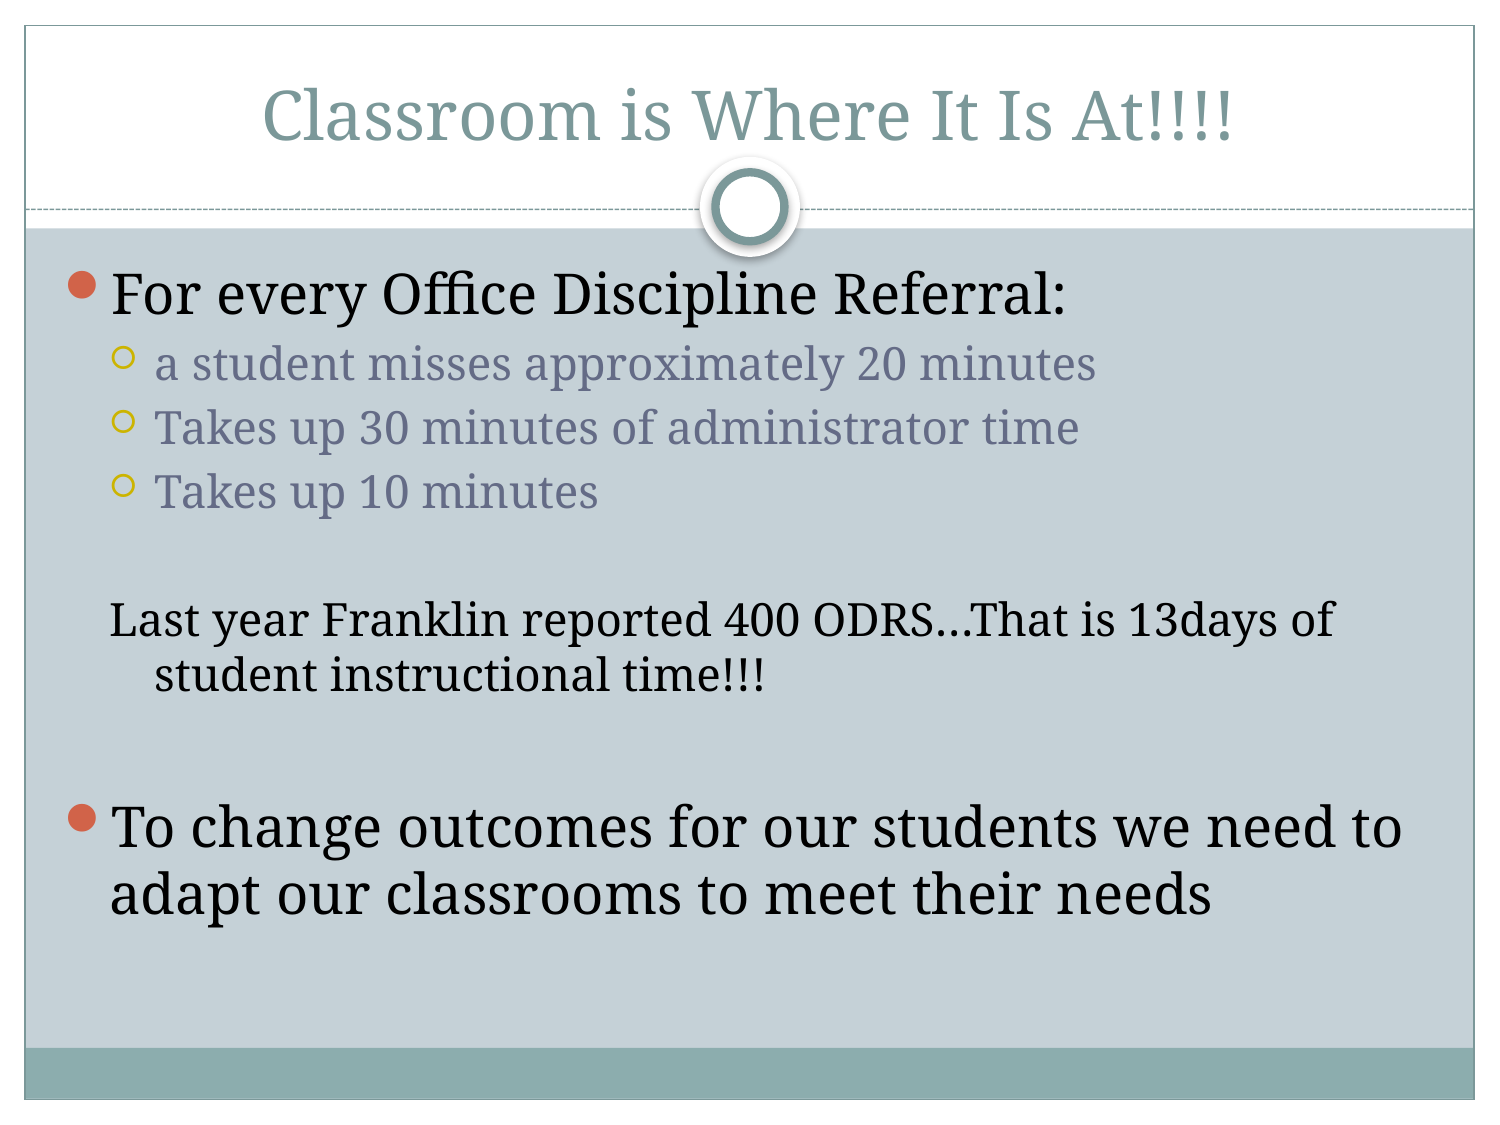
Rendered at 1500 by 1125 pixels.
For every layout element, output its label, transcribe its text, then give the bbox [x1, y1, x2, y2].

list For every Office Discipline Referral: a student misses approximately 20 minutes Takes up 30 minutes of administrator time Takes up 10 minutes Last year Franklin reported 400 ODRS…That is 13days of student instructional time!!! To change outcomes for our students we need to adapt our classrooms to meet their needs [49, 250, 1445, 1001]
title Classroom is Where It Is At!!!! [49, 37, 1450, 162]
